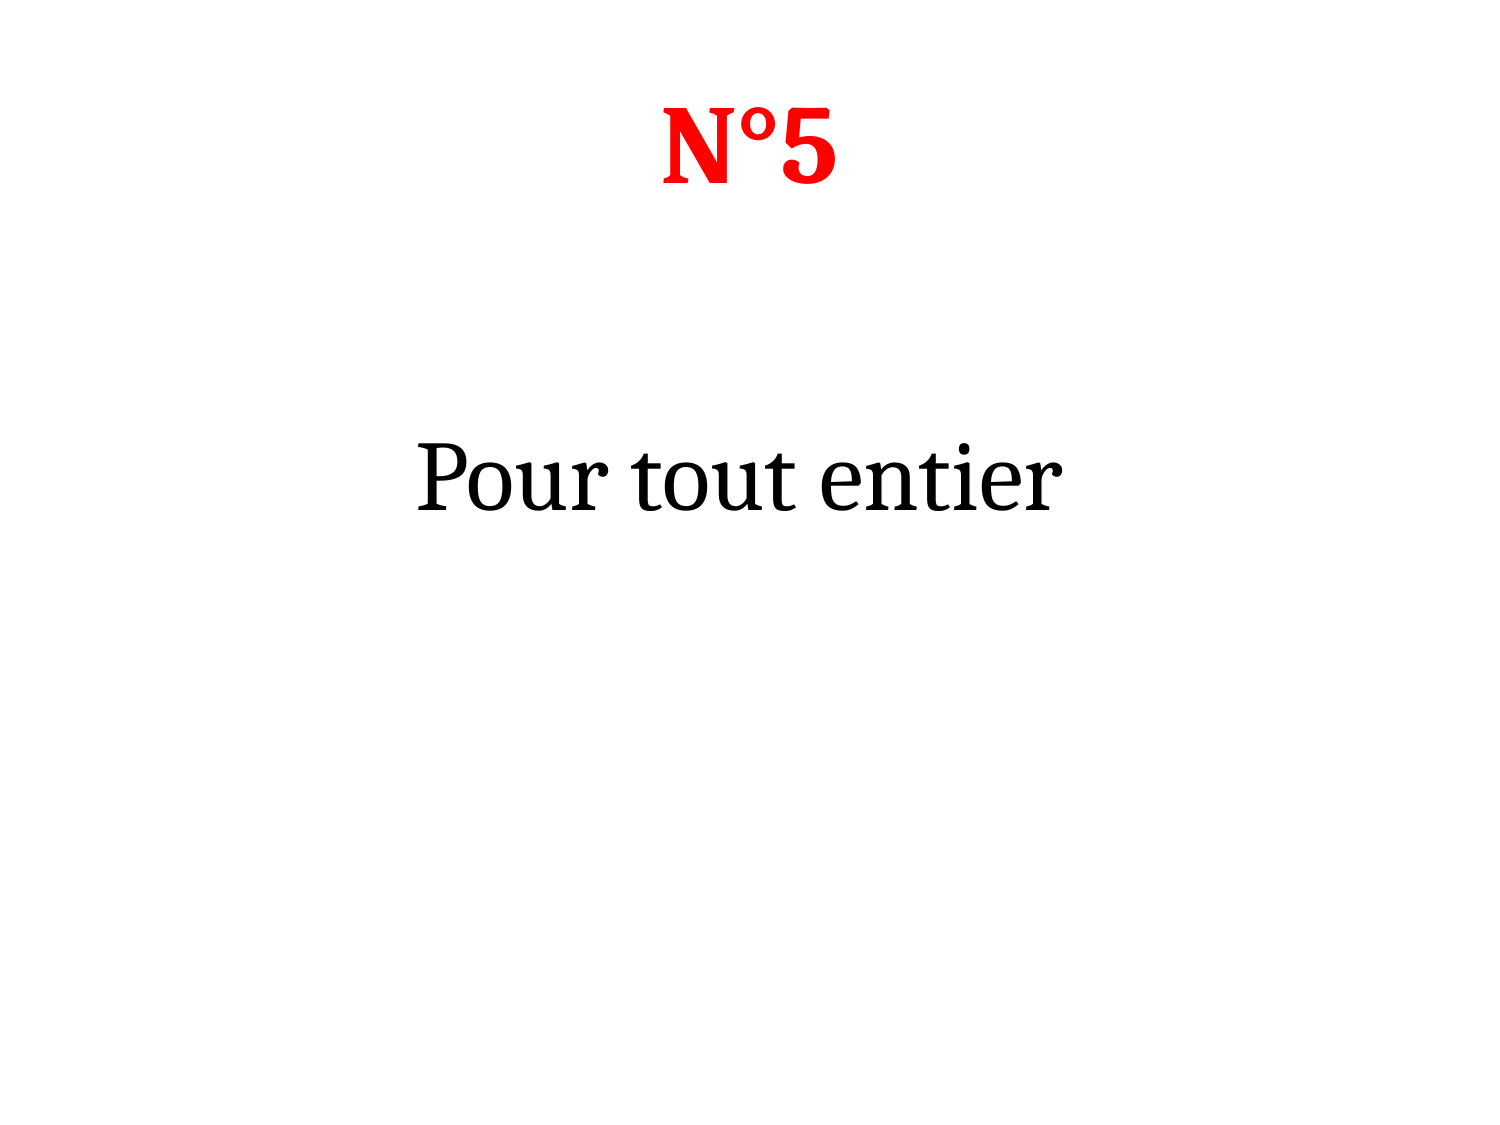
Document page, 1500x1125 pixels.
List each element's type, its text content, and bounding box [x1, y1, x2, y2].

text_box N°5 [0, 63, 1500, 214]
